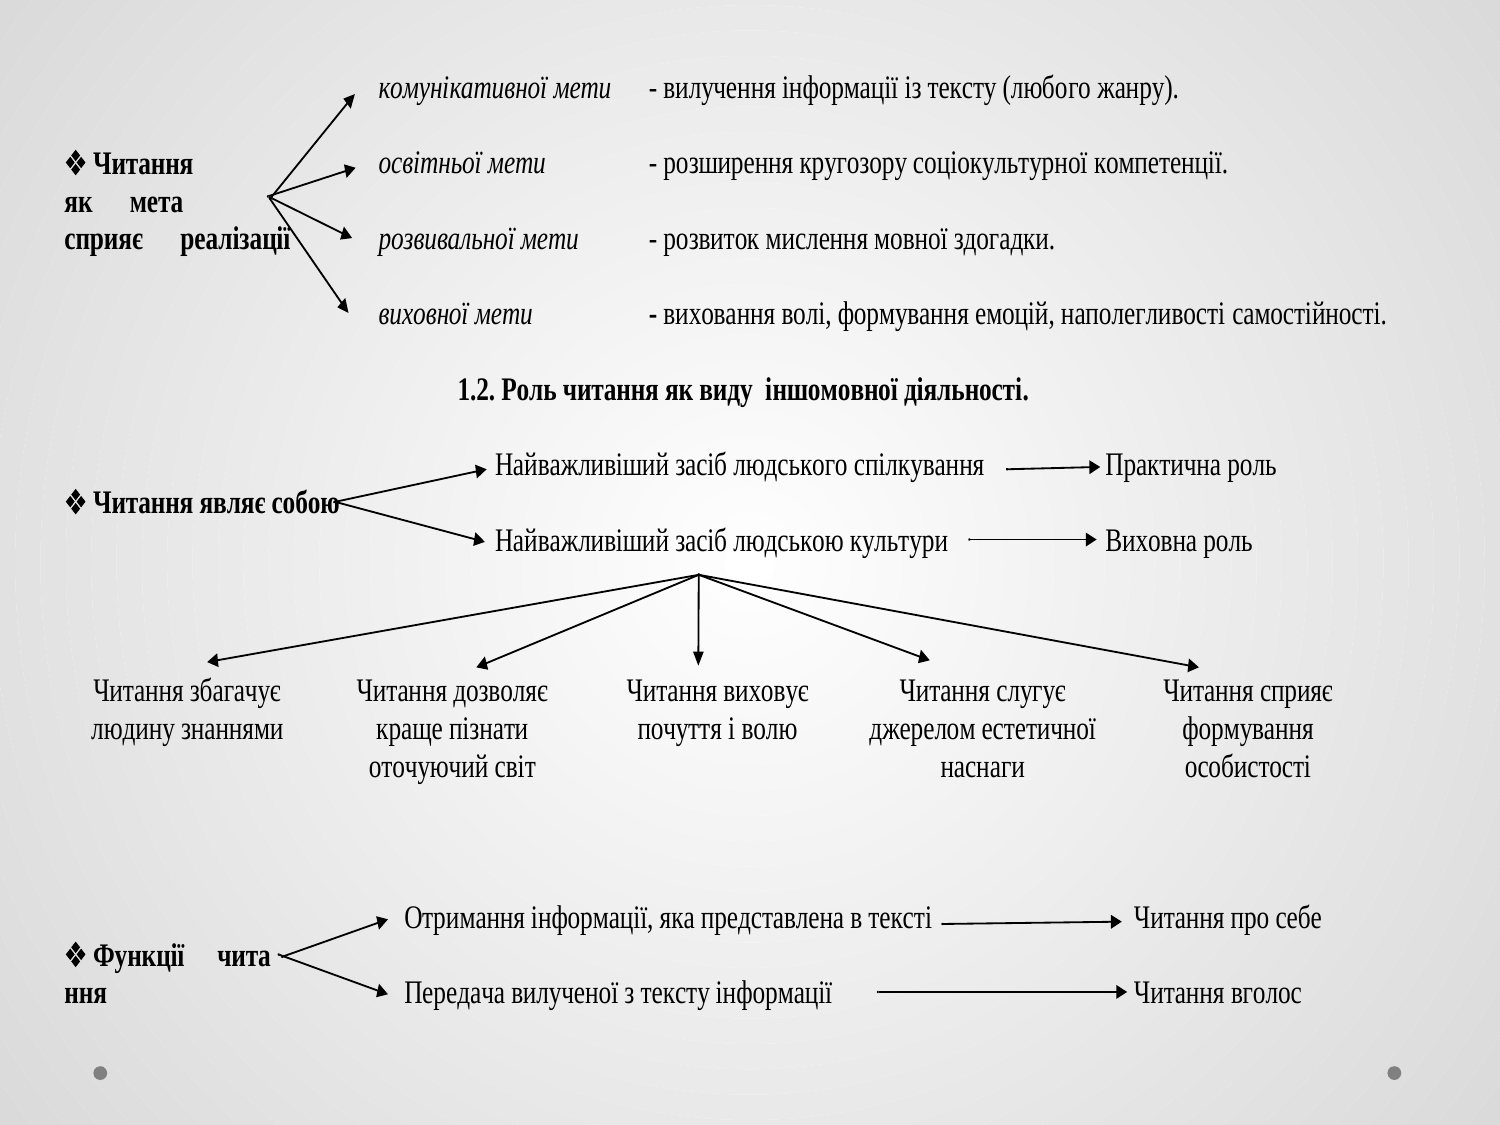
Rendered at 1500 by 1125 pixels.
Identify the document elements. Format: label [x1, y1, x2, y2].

picture [52, 30, 1436, 1047]
